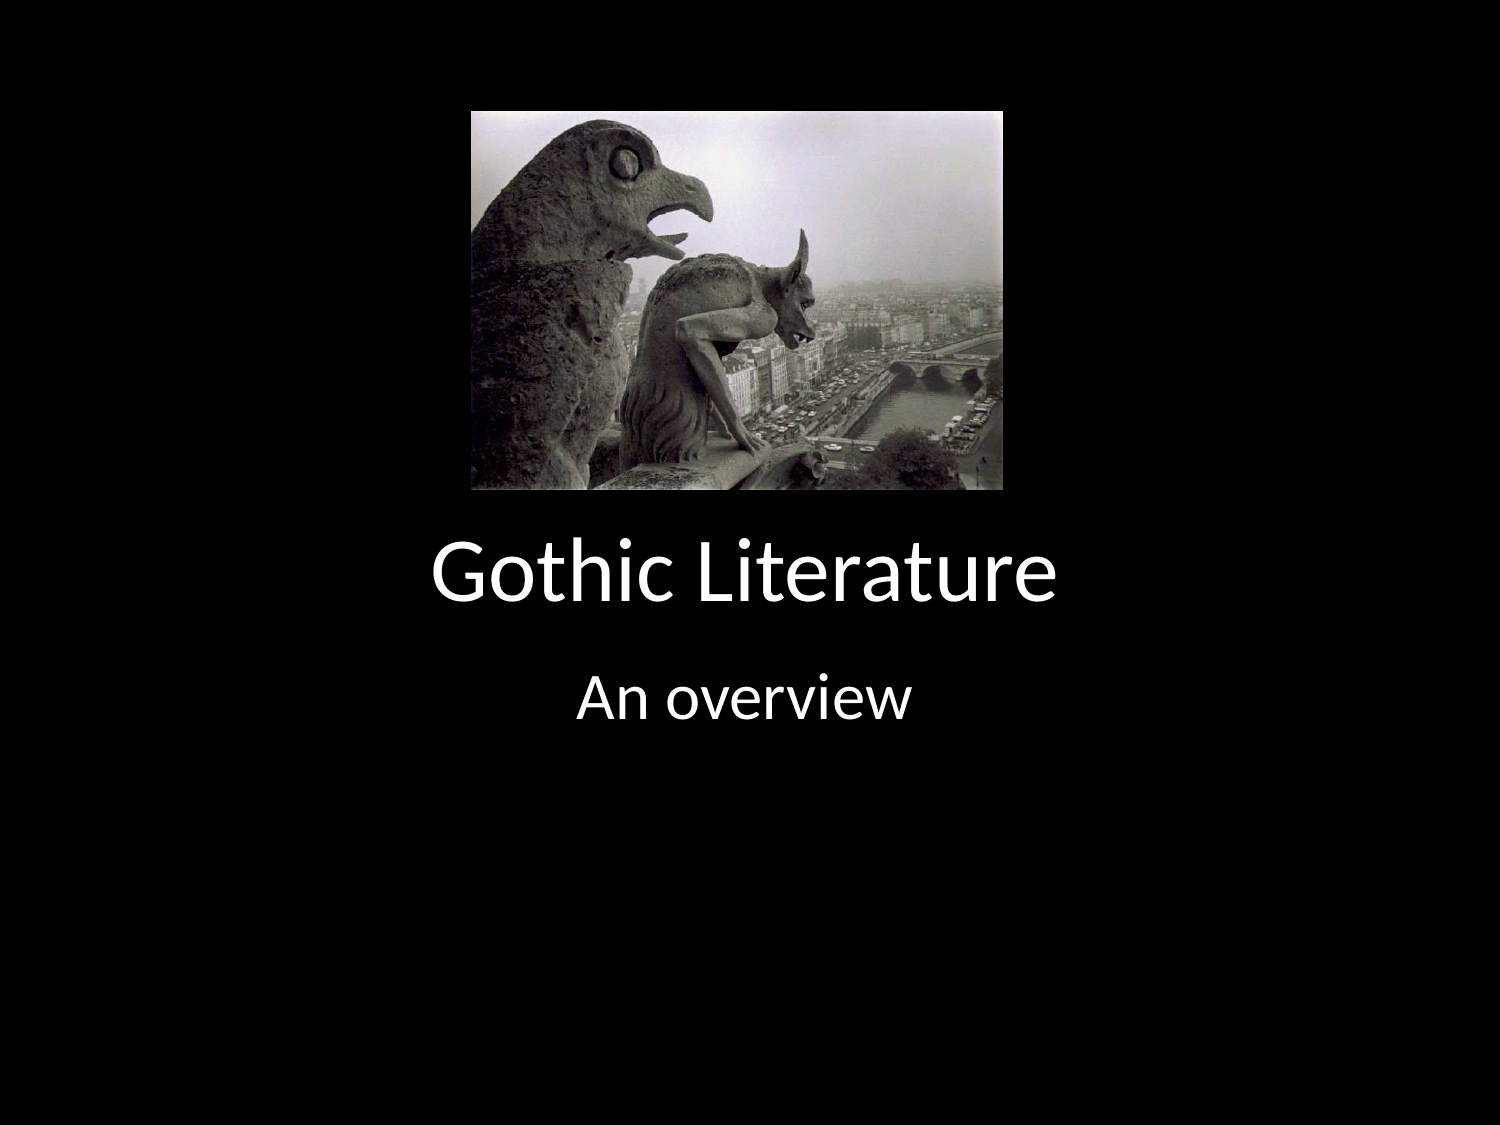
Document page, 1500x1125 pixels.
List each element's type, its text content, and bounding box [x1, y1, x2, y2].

picture [471, 111, 1004, 491]
subtitle An overview [219, 645, 1270, 976]
title Gothic Literature [107, 444, 1383, 686]
